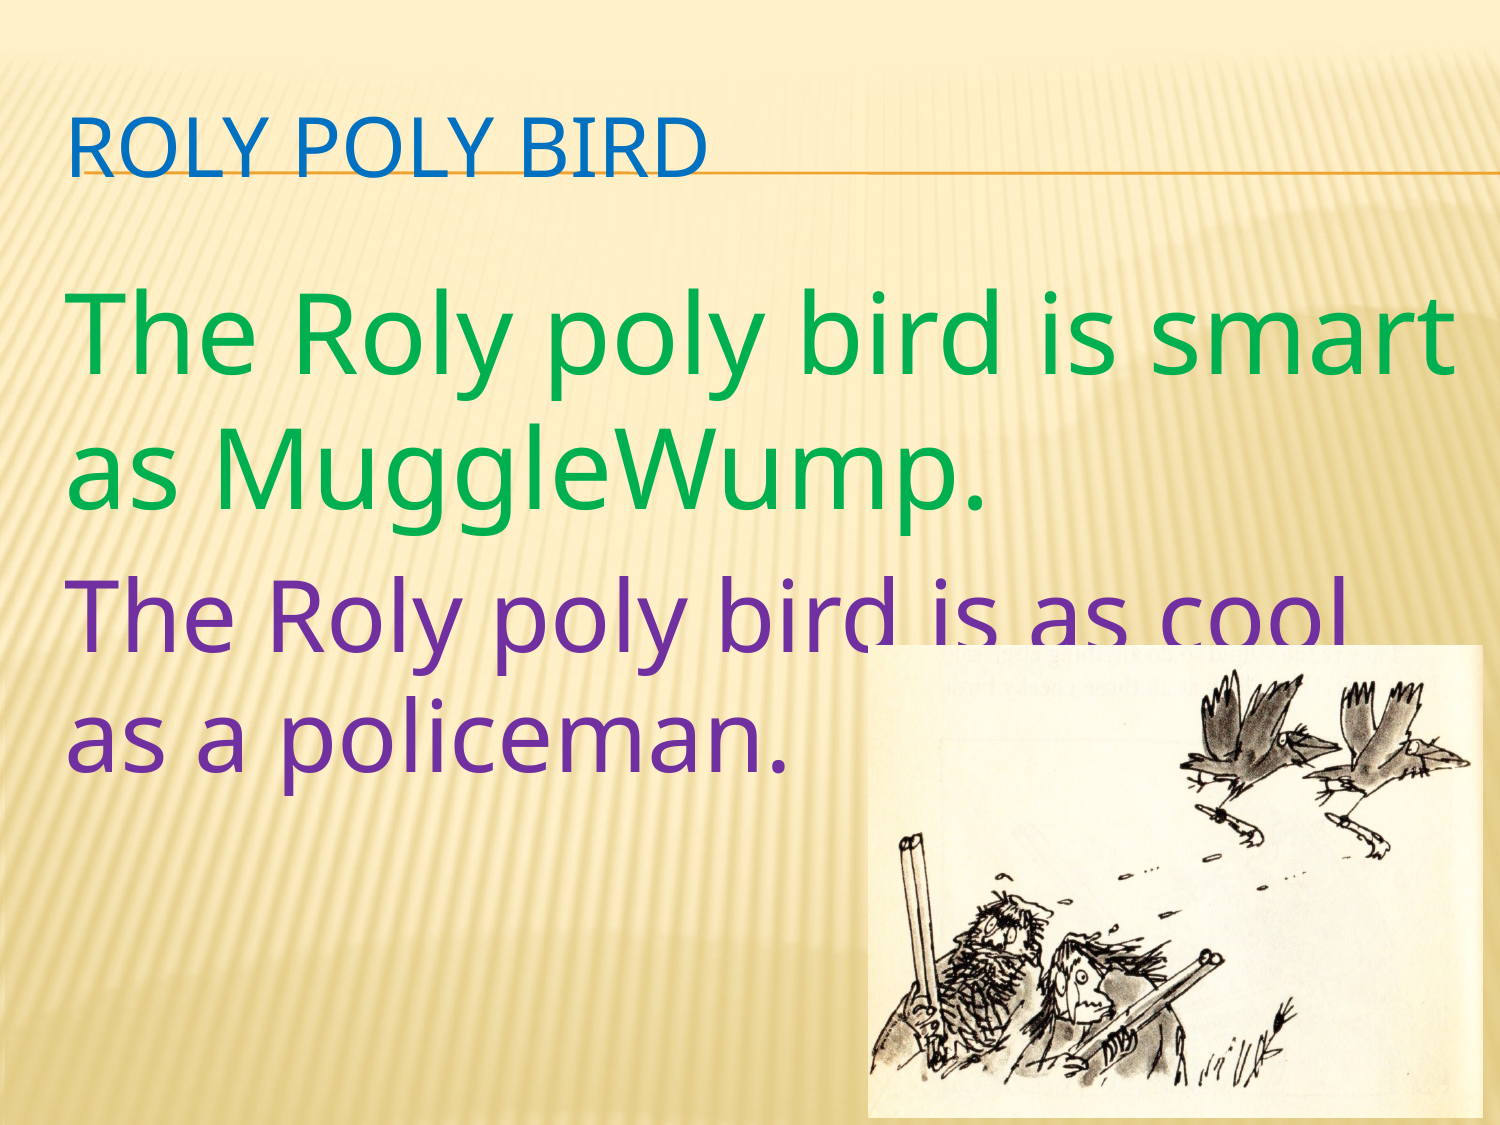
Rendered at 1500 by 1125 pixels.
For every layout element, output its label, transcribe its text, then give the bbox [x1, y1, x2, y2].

list The Roly poly bird is smart as MuggleWump. The Roly poly bird is as cool as a policeman. [50, 254, 1475, 998]
title Roly poly bird [50, 75, 1475, 213]
picture [867, 644, 1483, 1118]
